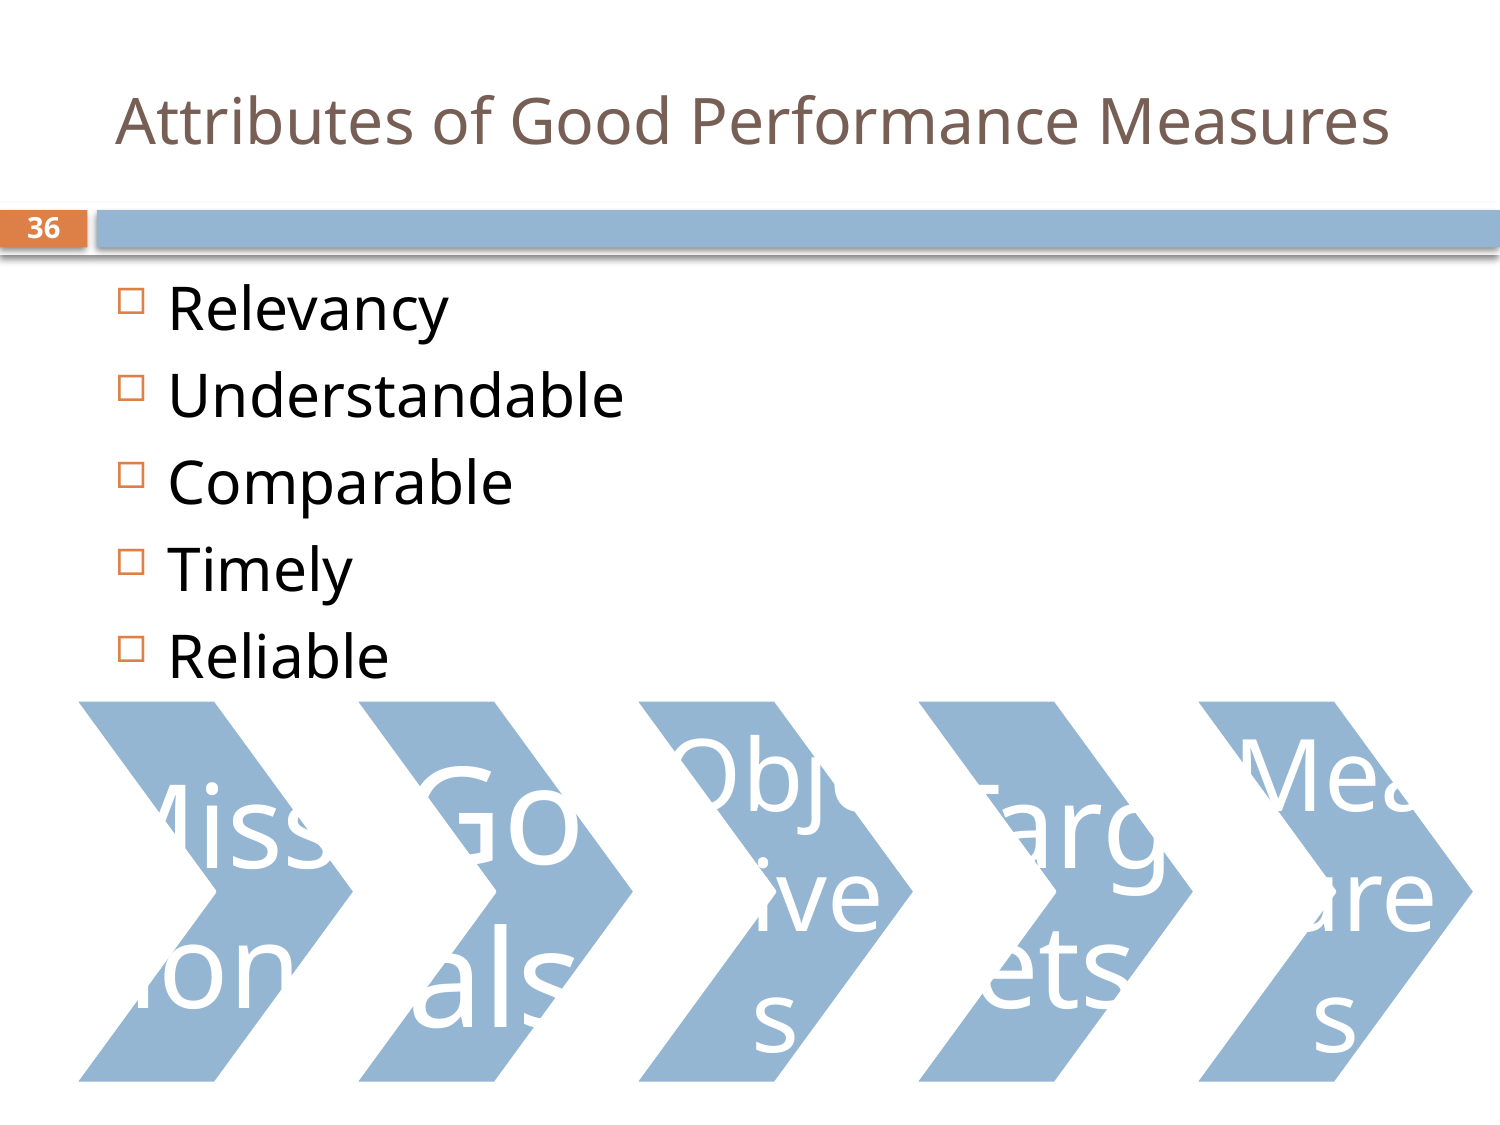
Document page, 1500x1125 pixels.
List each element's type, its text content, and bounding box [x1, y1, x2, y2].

title Attributes of Good Performance Measures [100, 37, 1438, 200]
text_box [74, 699, 1476, 1084]
slide_number 36 [0, 208, 88, 249]
list Relevancy Understandable Comparable Timely Reliable [100, 262, 1438, 698]
